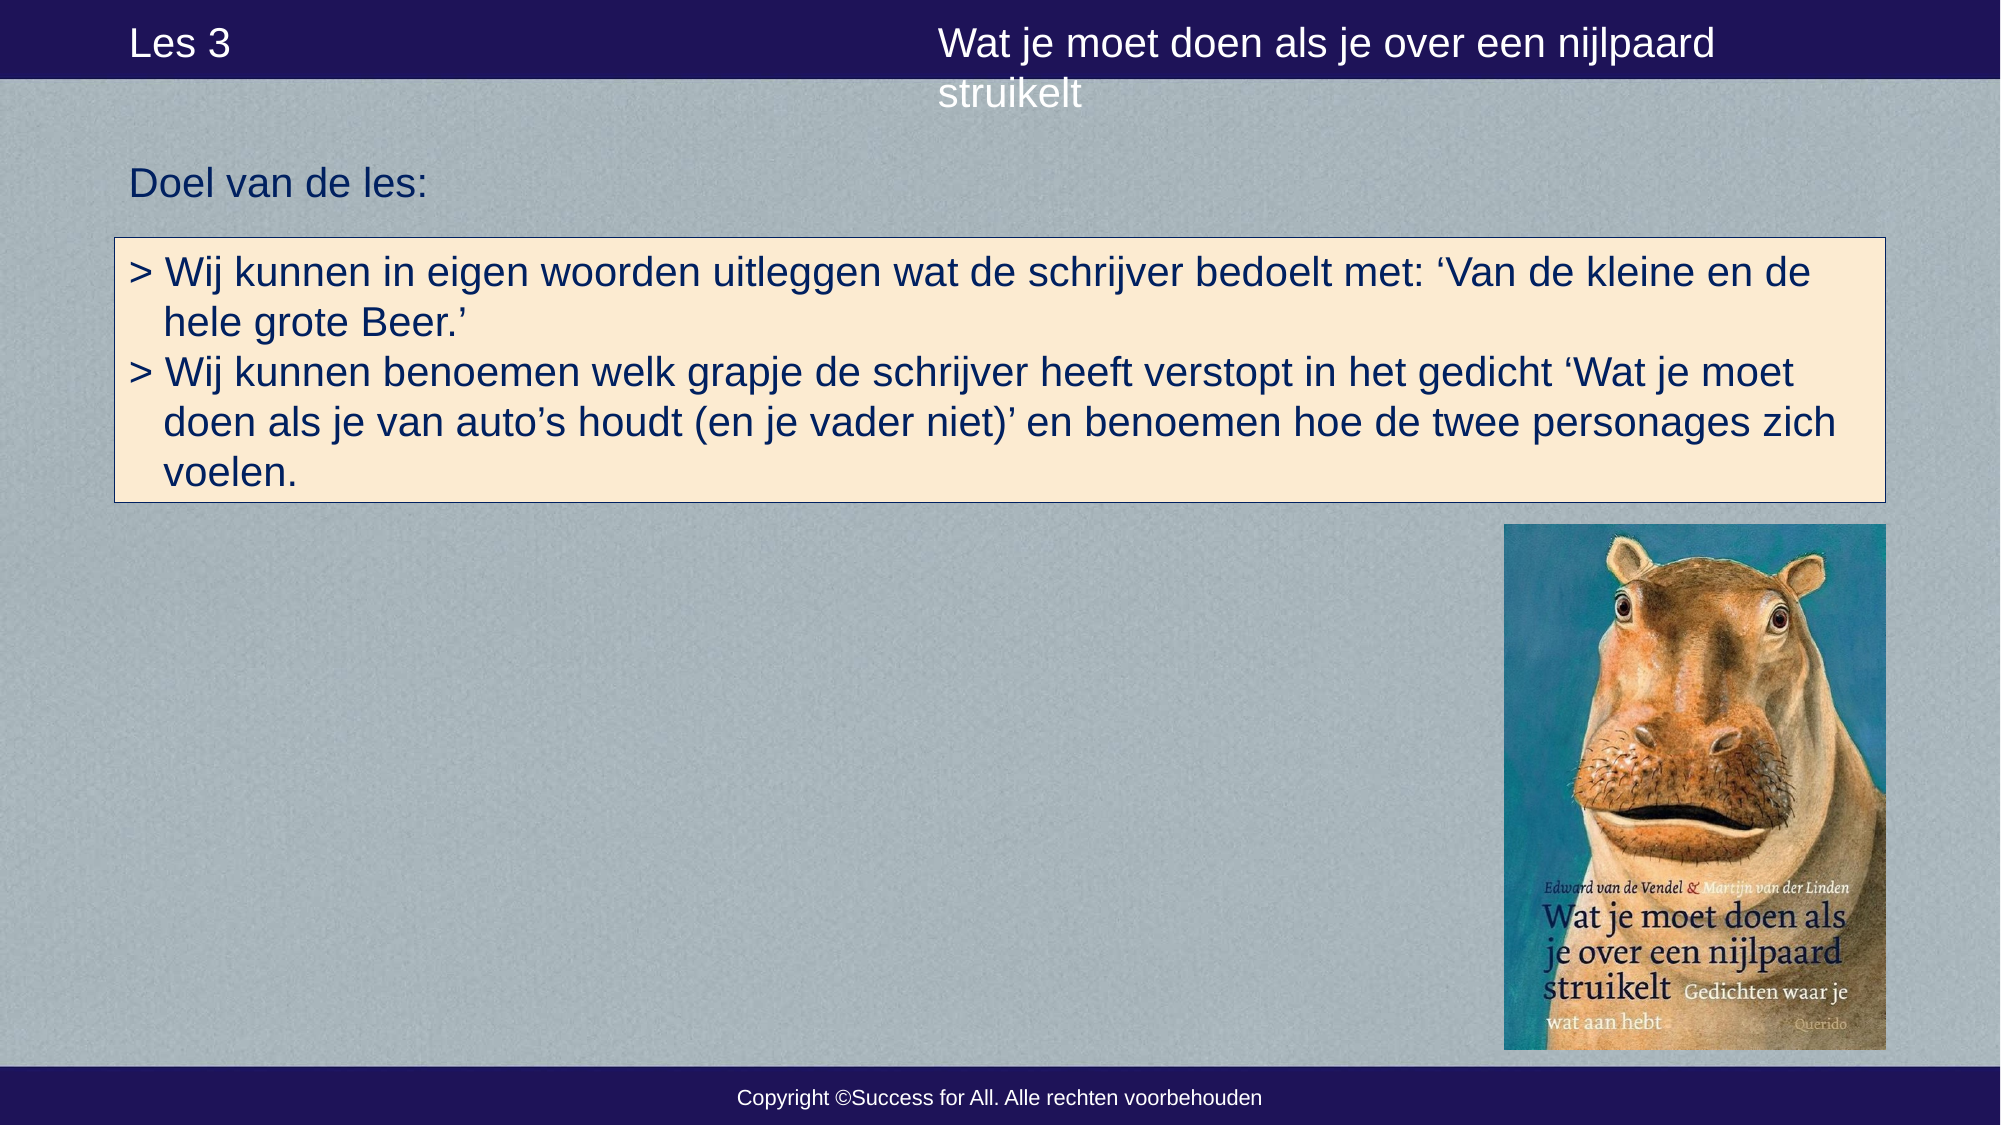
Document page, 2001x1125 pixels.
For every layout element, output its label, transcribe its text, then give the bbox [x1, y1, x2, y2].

text_box Wat je moet doen als je over een nijlpaard struikelt [923, 8, 1886, 123]
text_box Copyright ©Success for All. Alle rechten voorbehouden [0, 1076, 2000, 1125]
text_box Les 3 [114, 8, 354, 73]
picture [0, 0, 2001, 1125]
text_box > Wij kunnen in eigen woorden uitleggen wat de schrijver bedoelt met: ‘Van de kleine en de hele grote Beer.’ > Wij kunnen benoemen welk grapje de schrijver heeft verstopt in het gedicht ‘Wat je moet doen als je van auto’s houdt (en je vader niet)’ en benoemen hoe de twee personages zich voelen. [114, 237, 1886, 503]
text_box Doel van de les: [113, 148, 1635, 214]
